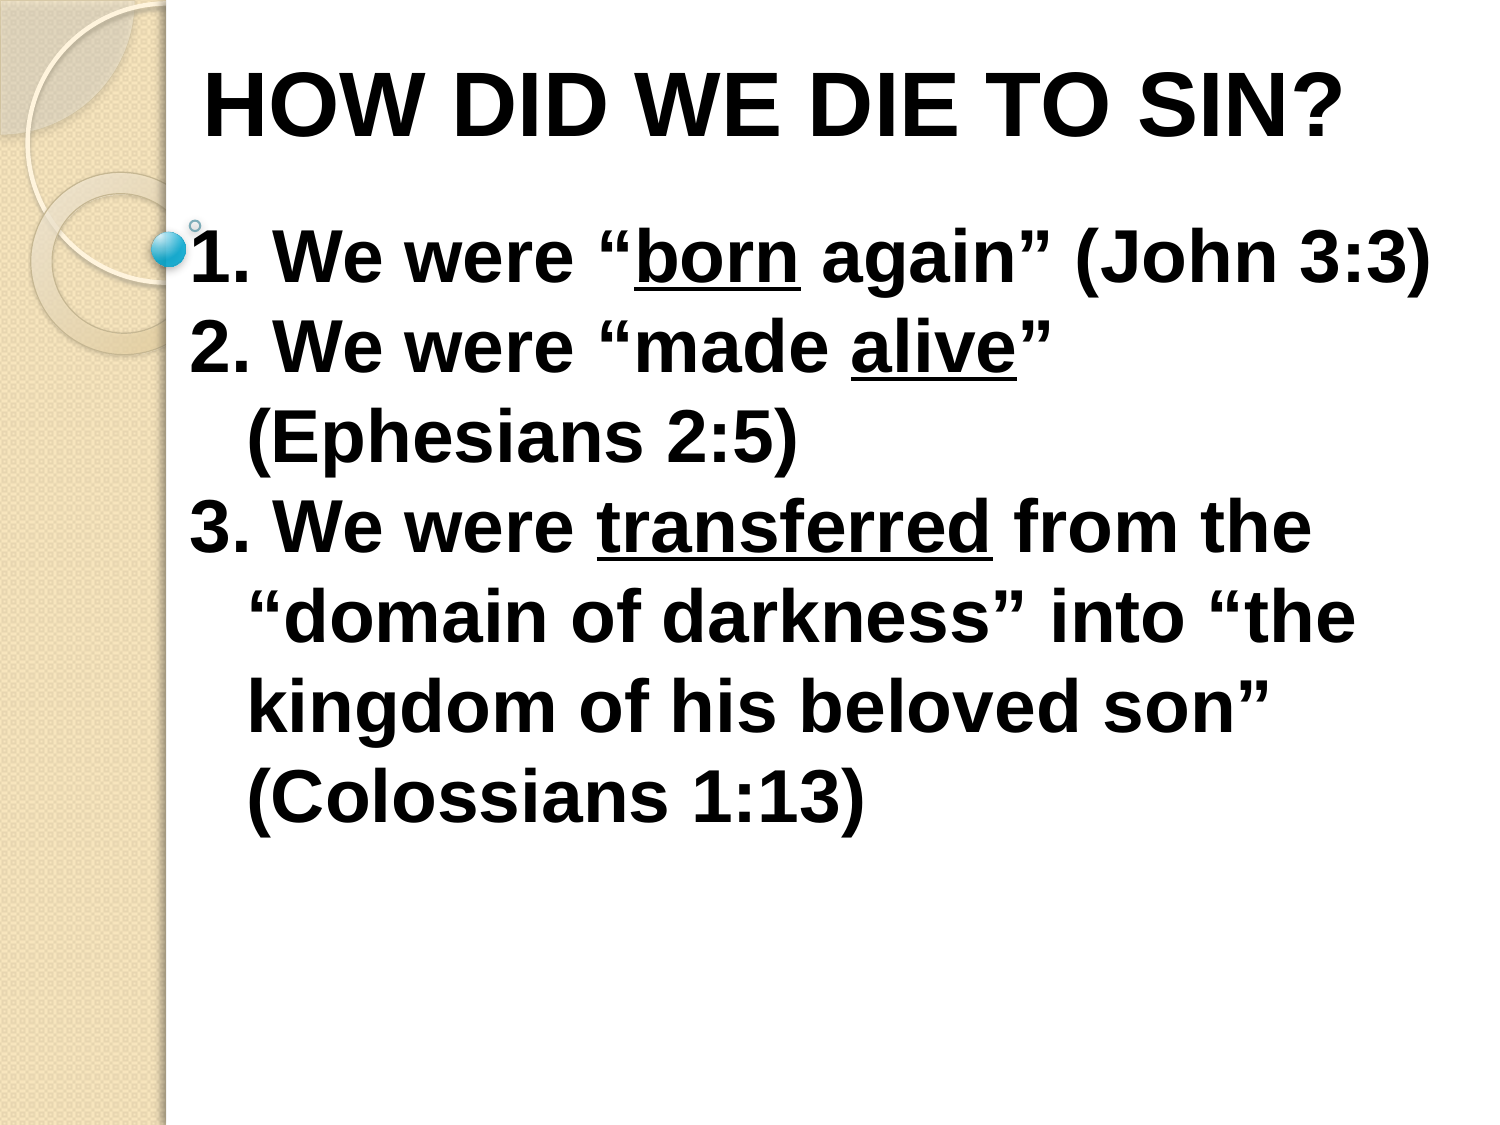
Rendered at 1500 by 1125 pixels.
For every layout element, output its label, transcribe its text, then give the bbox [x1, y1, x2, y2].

text_box HOW DID WE DIE TO SIN? [187, 37, 1488, 163]
text_box We were “born again” (John 3:3) We were “made alive” (Ephesians 2:5) We were transferred from the “domain of darkness” into “the kingdom of his beloved son” (Colossians 1:13) [174, 199, 1488, 845]
